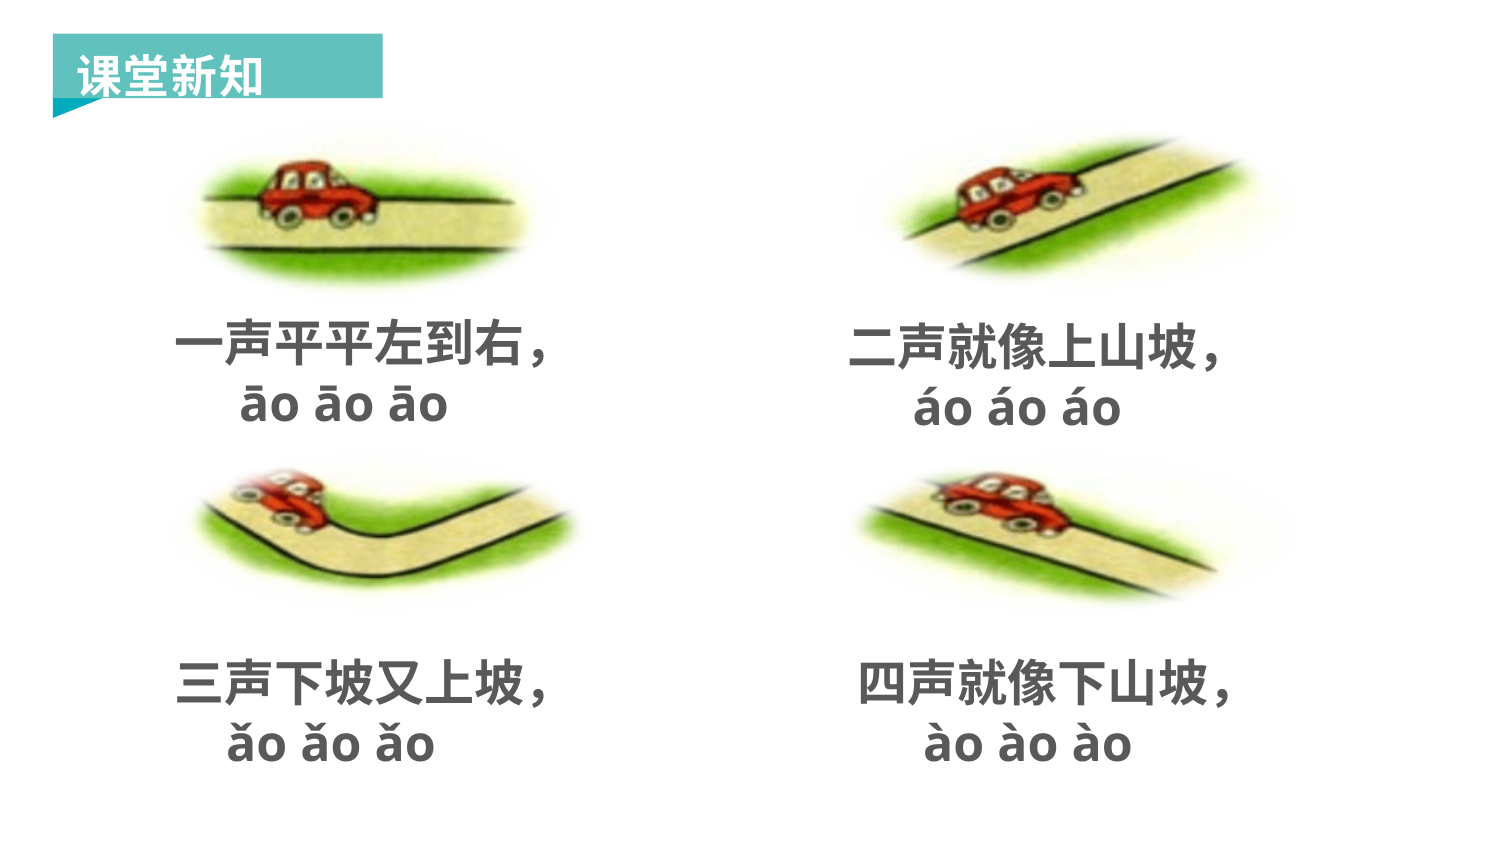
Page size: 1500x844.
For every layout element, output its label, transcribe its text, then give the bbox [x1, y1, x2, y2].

text_box 三声下坡又上坡， ǎo ǎo ǎo [159, 644, 729, 780]
picture [846, 119, 1307, 295]
picture [162, 448, 597, 614]
text_box 四声就像下山坡， ào ào ào [843, 644, 1441, 780]
text_box 二声就像上山坡， áo áo áo [832, 307, 1430, 443]
list 课堂新知 [61, 46, 383, 94]
picture [832, 448, 1307, 618]
picture [162, 116, 565, 304]
text_box 一声平平左到右， āo āo āo [159, 304, 761, 439]
